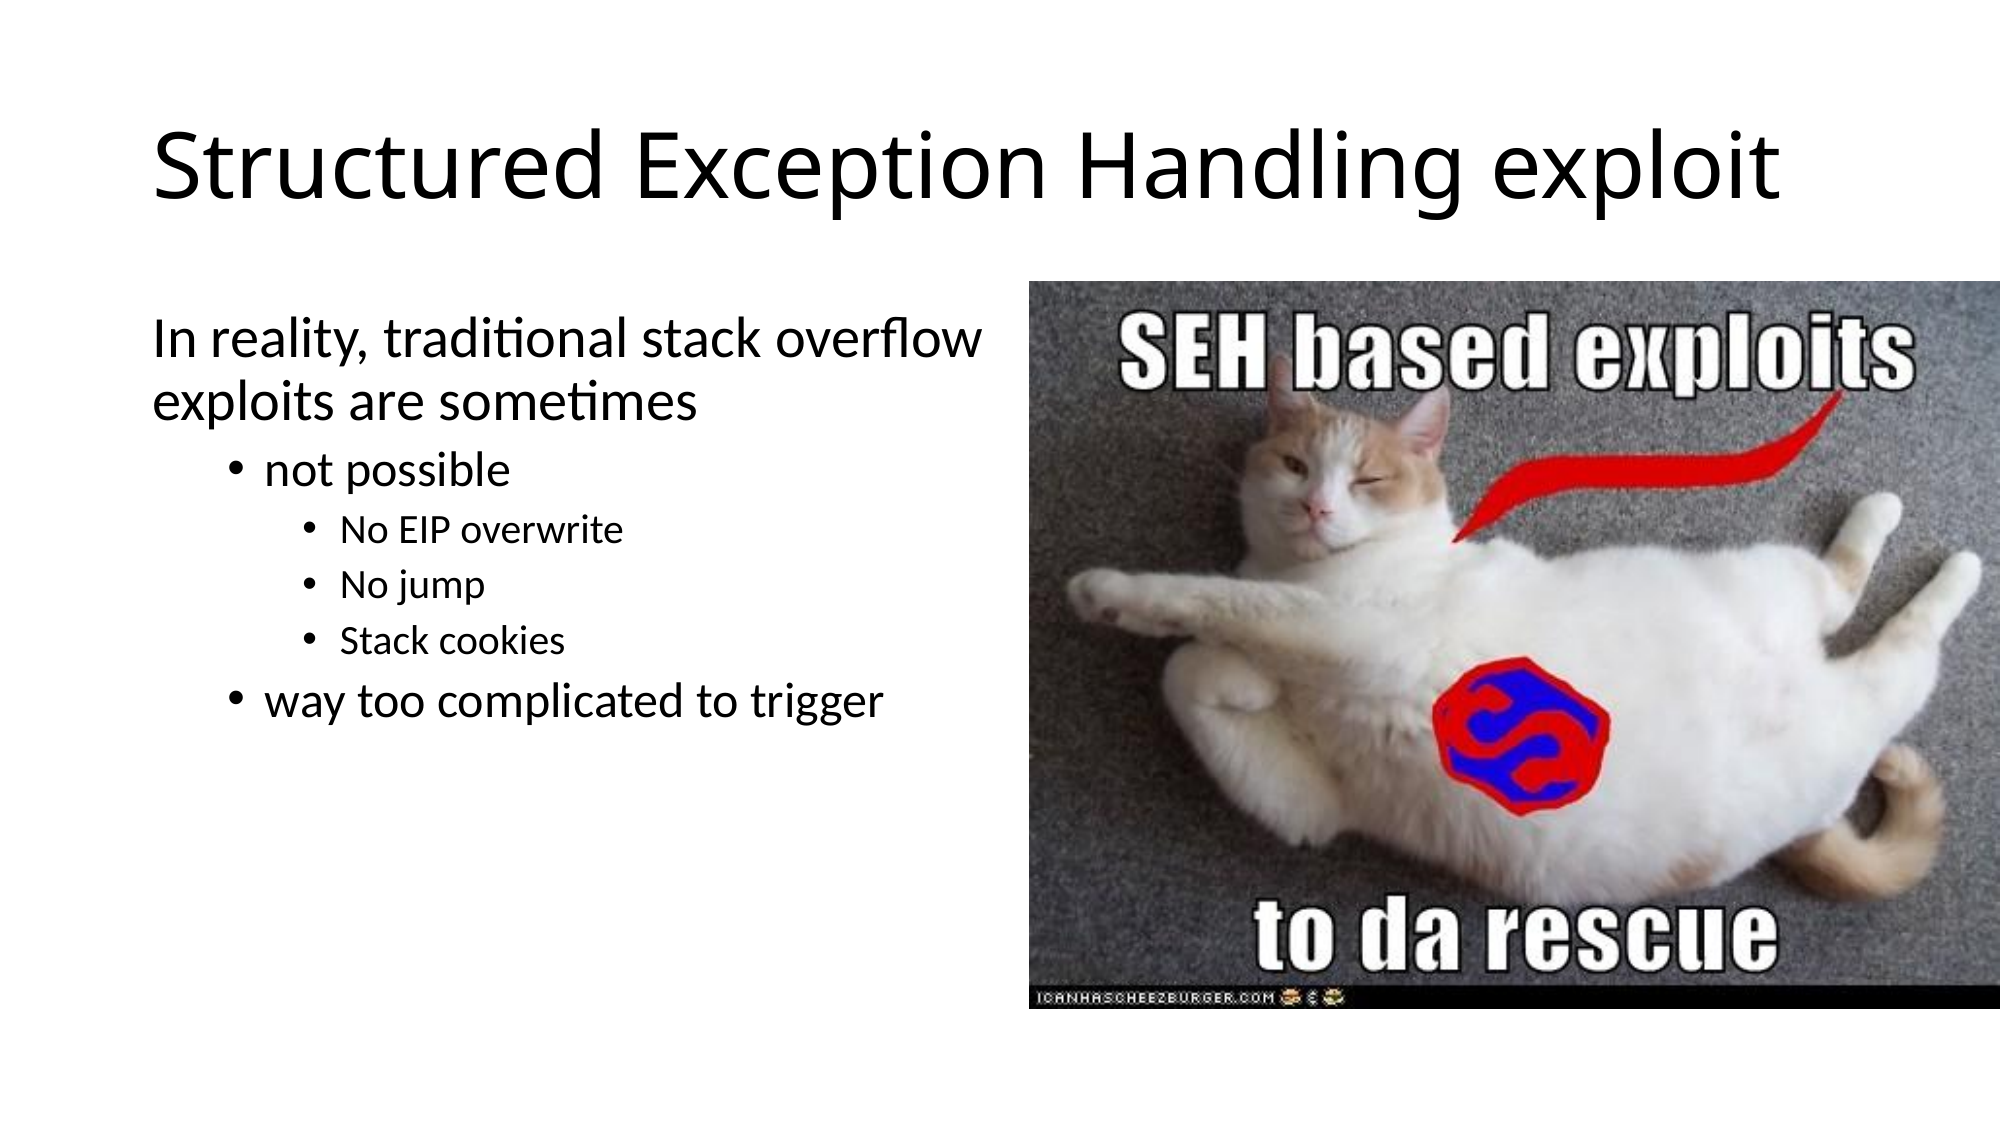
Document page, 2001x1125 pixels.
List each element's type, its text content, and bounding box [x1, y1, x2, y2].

picture [1029, 281, 2000, 1009]
list In reality, traditional stack overflow exploits are sometimes not possible No EIP overwrite No jump Stack cookies way too complicated to trigger [137, 299, 1003, 1014]
title Structured Exception Handling exploit [137, 59, 1863, 278]
